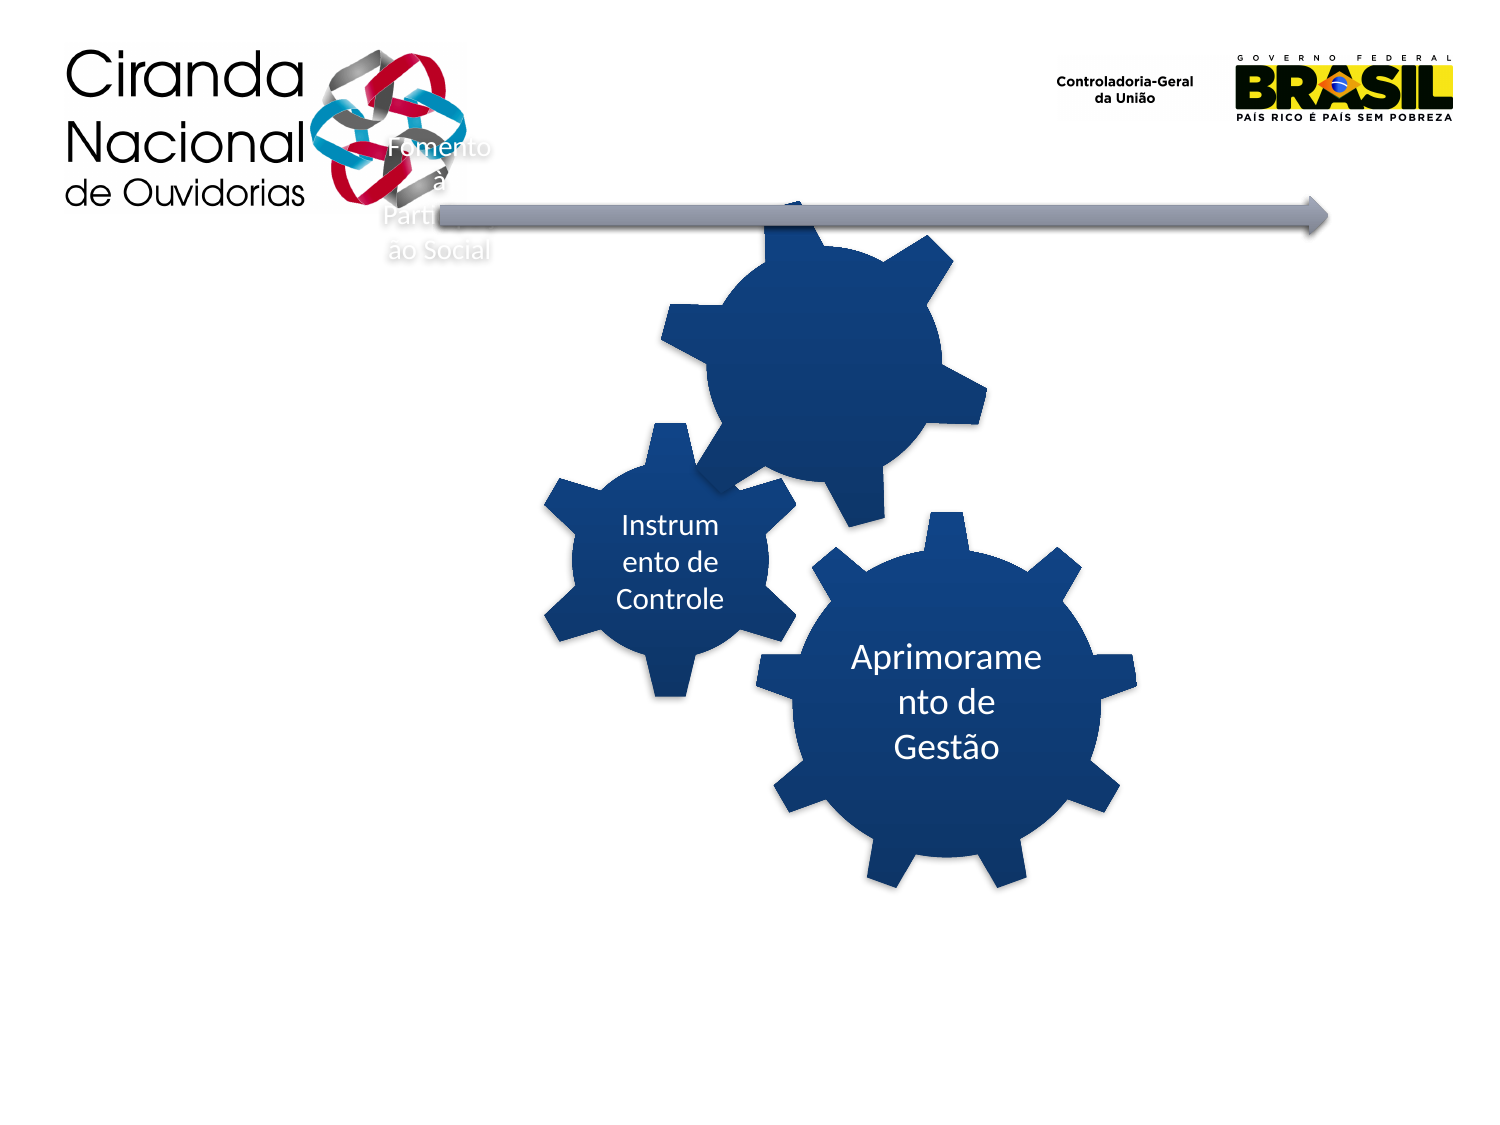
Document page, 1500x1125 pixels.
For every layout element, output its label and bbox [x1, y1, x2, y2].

picture [64, 42, 467, 214]
picture [1056, 55, 1453, 121]
text_box [249, 196, 1329, 897]
